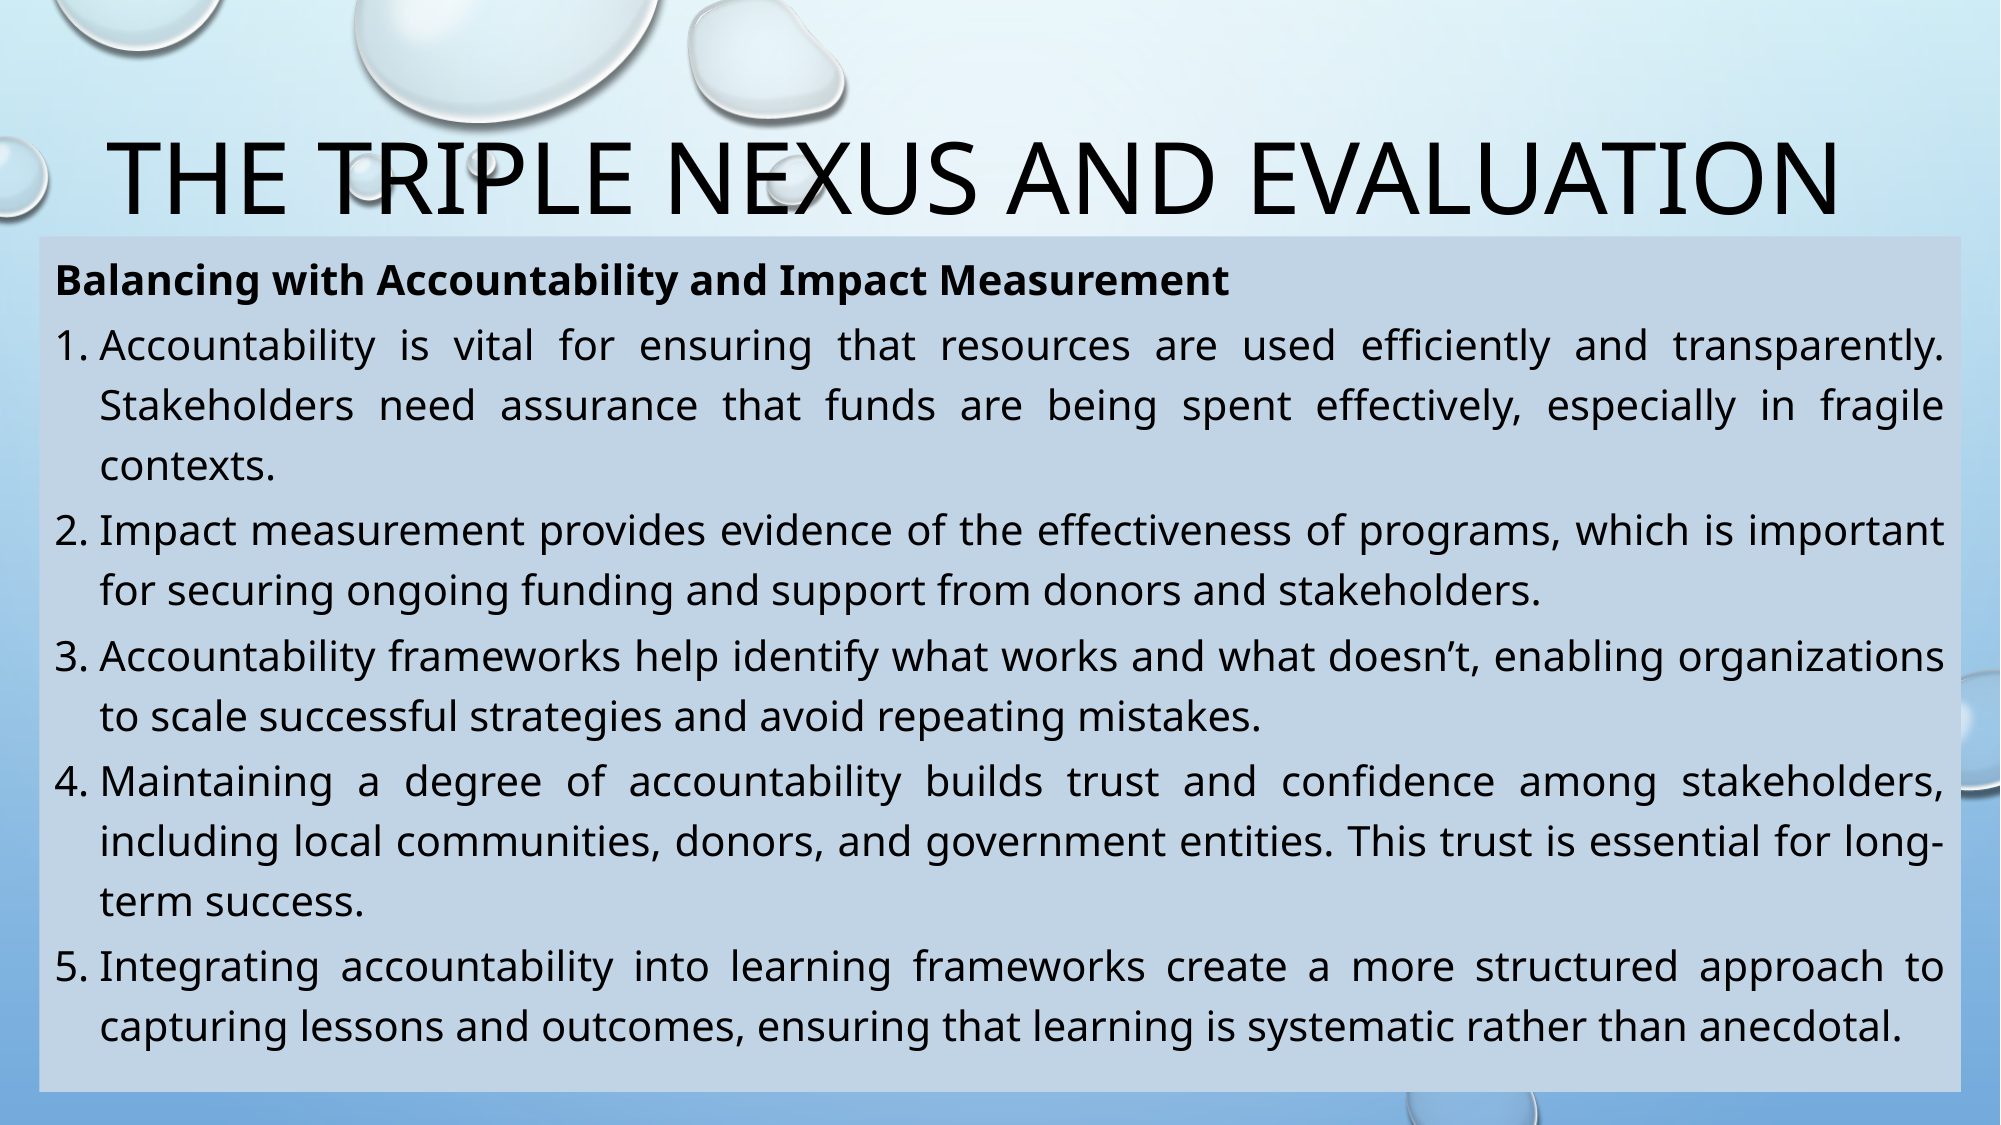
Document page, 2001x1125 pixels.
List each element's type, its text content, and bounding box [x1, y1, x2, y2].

picture [0, 0, 2000, 1125]
slide_number 16 [1724, 965, 1851, 1025]
subtitle Balancing with Accountability and Impact Measurement Accountability is vital for ensuring that resources are used efficiently and transparently. Stakeholders need assurance that funds are being spent effectively, especially in fragile contexts. Impact measurement provides evidence of the effectiveness of programs, which is important for securing ongoing funding and support from donors and stakeholders. Accountability frameworks help identify what works and what doesn’t, enabling organizations to scale successful strategies and avoid repeating mistakes. Maintaining a degree of accountability builds trust and confidence among stakeholders, including local communities, donors, and government entities. This trust is essential for long-term success. Integrating accountability into learning frameworks create a more structured approach to capturing lessons and outcomes, ensuring that learning is systematic rather than anecdotal. [39, 236, 1961, 1092]
title The triple nexus and evaluation [39, 118, 1939, 236]
